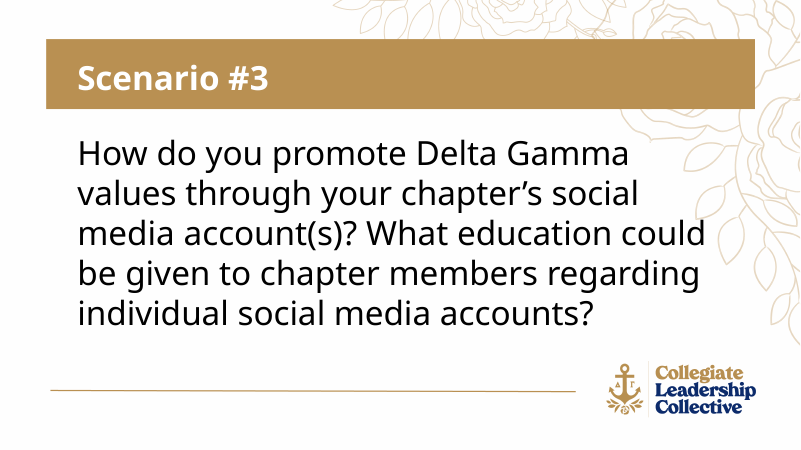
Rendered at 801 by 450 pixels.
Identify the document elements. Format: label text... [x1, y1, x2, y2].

list How do you promote Delta Gamma values through your chapter’s social media account(s)? What education could be given to chapter members regarding individual social media accounts? [62, 125, 738, 350]
picture [0, 0, 801, 450]
list Scenario #3 [62, 50, 738, 100]
